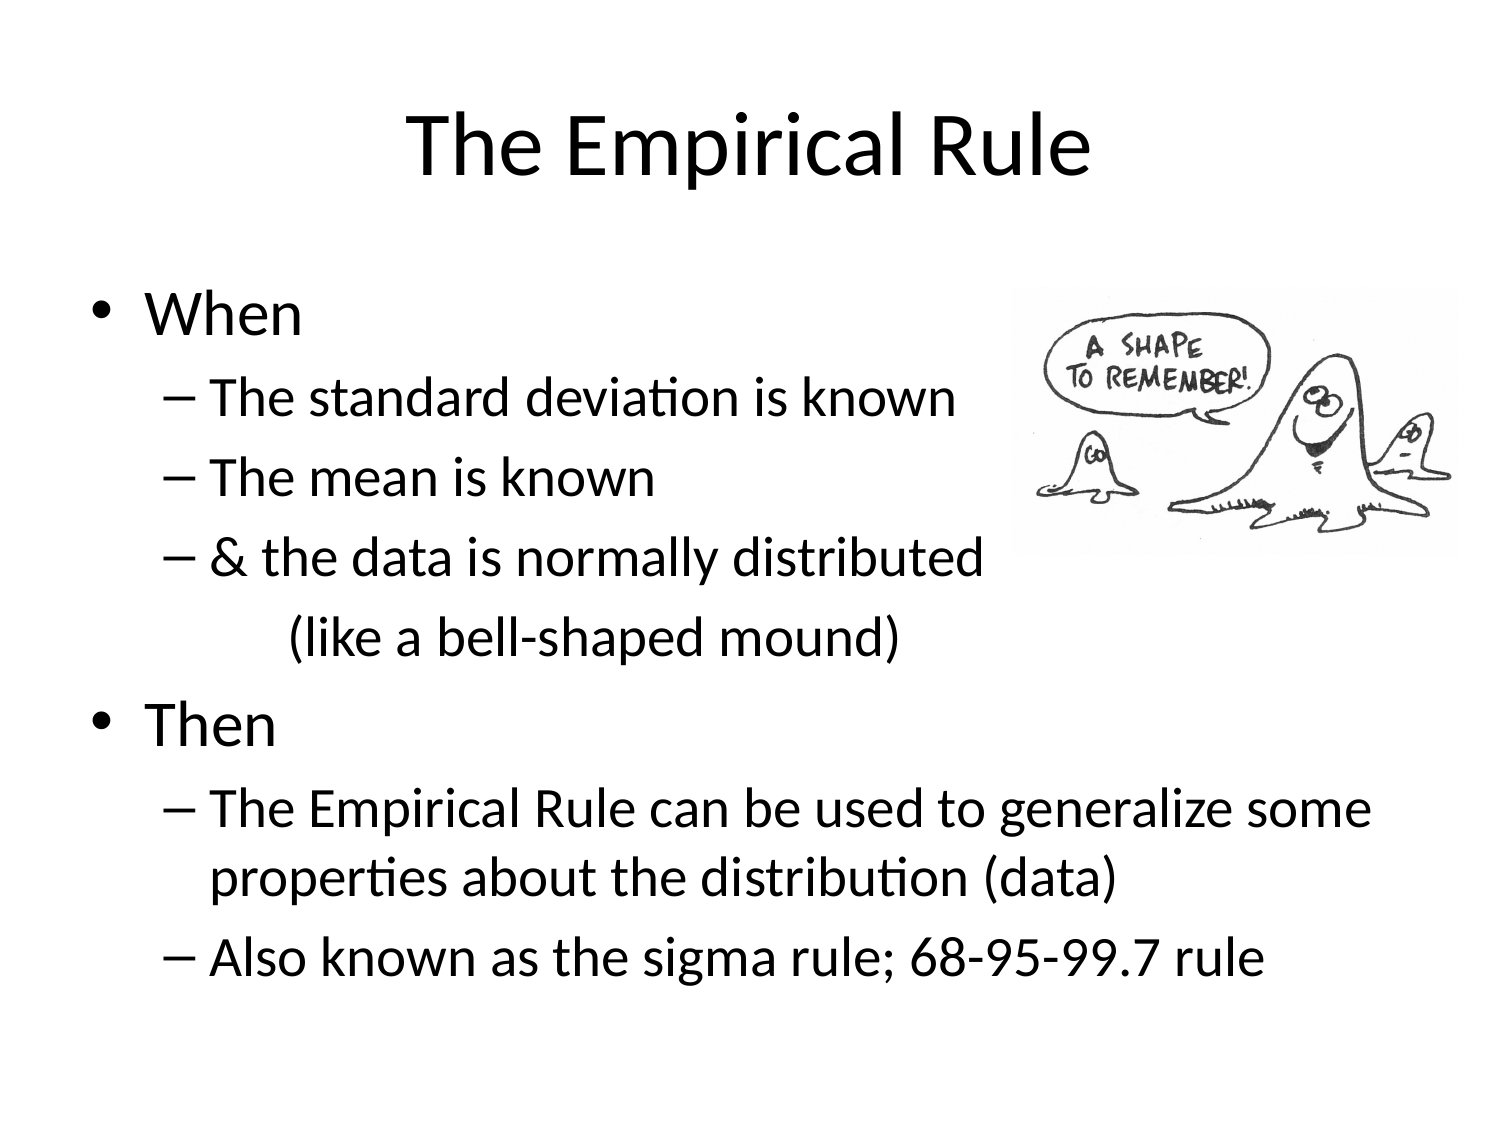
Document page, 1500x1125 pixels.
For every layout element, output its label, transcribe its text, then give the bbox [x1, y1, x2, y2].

picture [1012, 287, 1459, 556]
title The Empirical Rule [75, 45, 1425, 233]
list When The standard deviation is known The mean is known & the data is normally distributed (like a bell-shaped mound) Then The Empirical Rule can be used to generalize some properties about the distribution (data) Also known as the sigma rule; 68-95-99.7 rule [75, 262, 1425, 1005]
